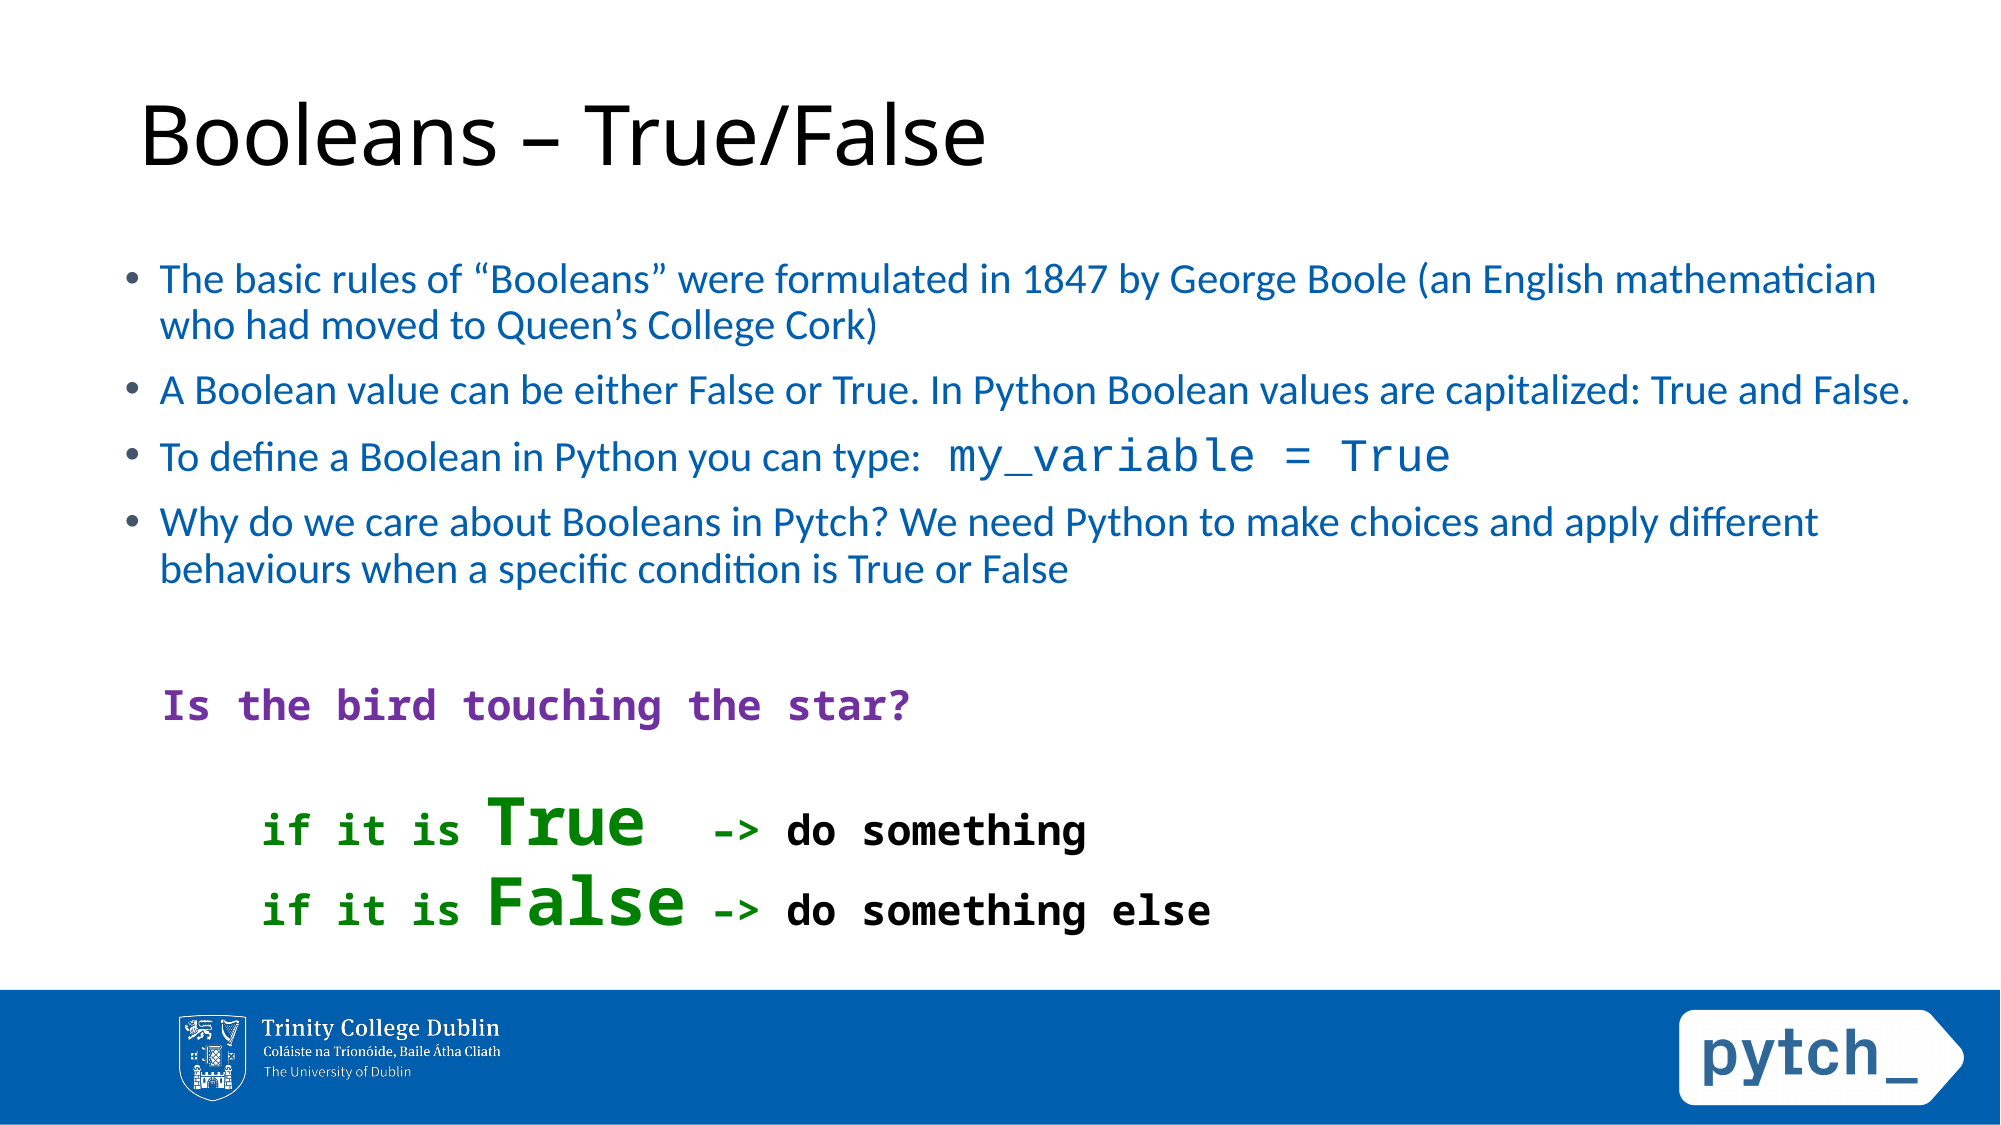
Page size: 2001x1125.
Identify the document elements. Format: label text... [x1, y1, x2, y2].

title Booleans – True/False [123, 30, 1849, 248]
list The basic rules of “Booleans” were formulated in 1847 by George Boole (an English mathematician who had moved to Queen’s College Cork) A Boolean value can be either False or True. In Python Boolean values are capitalized: True and False. To define a Boolean in Python you can type: my_variable = True Why do we care about Booleans in Pytch? We need Python to make choices and apply different behaviours when a specific condition is True or False [109, 249, 1938, 644]
picture [1590, 894, 2001, 1125]
picture [178, 1014, 502, 1102]
text_box Is the bird touching the star? if it is True –> do something if it is False –> do something else [146, 671, 1491, 946]
